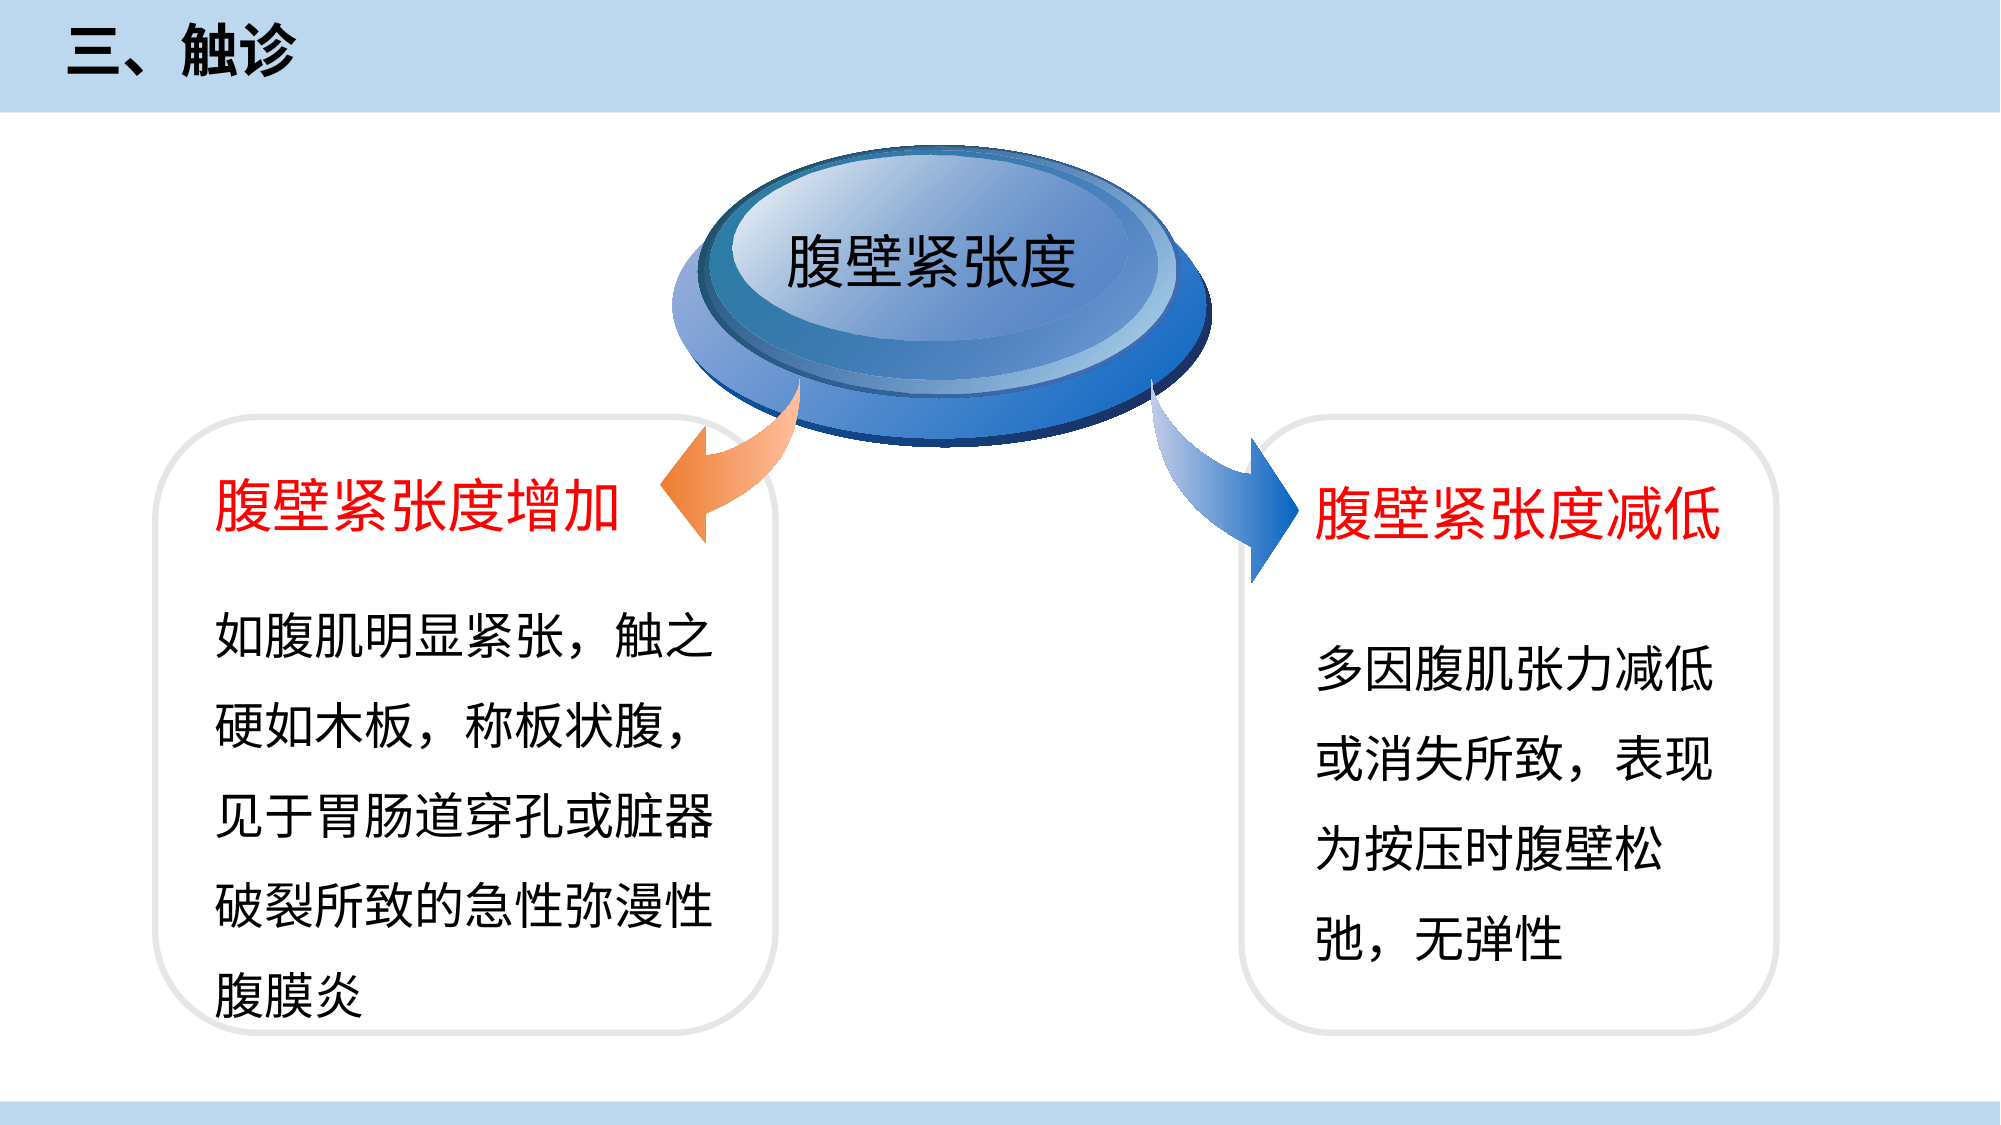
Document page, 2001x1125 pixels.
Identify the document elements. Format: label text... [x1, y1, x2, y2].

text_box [155, 379, 801, 1033]
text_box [1241, 417, 1777, 1033]
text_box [672, 145, 1212, 448]
text_box 三、触诊 [52, 15, 523, 91]
text_box [1159, 448, 1241, 541]
